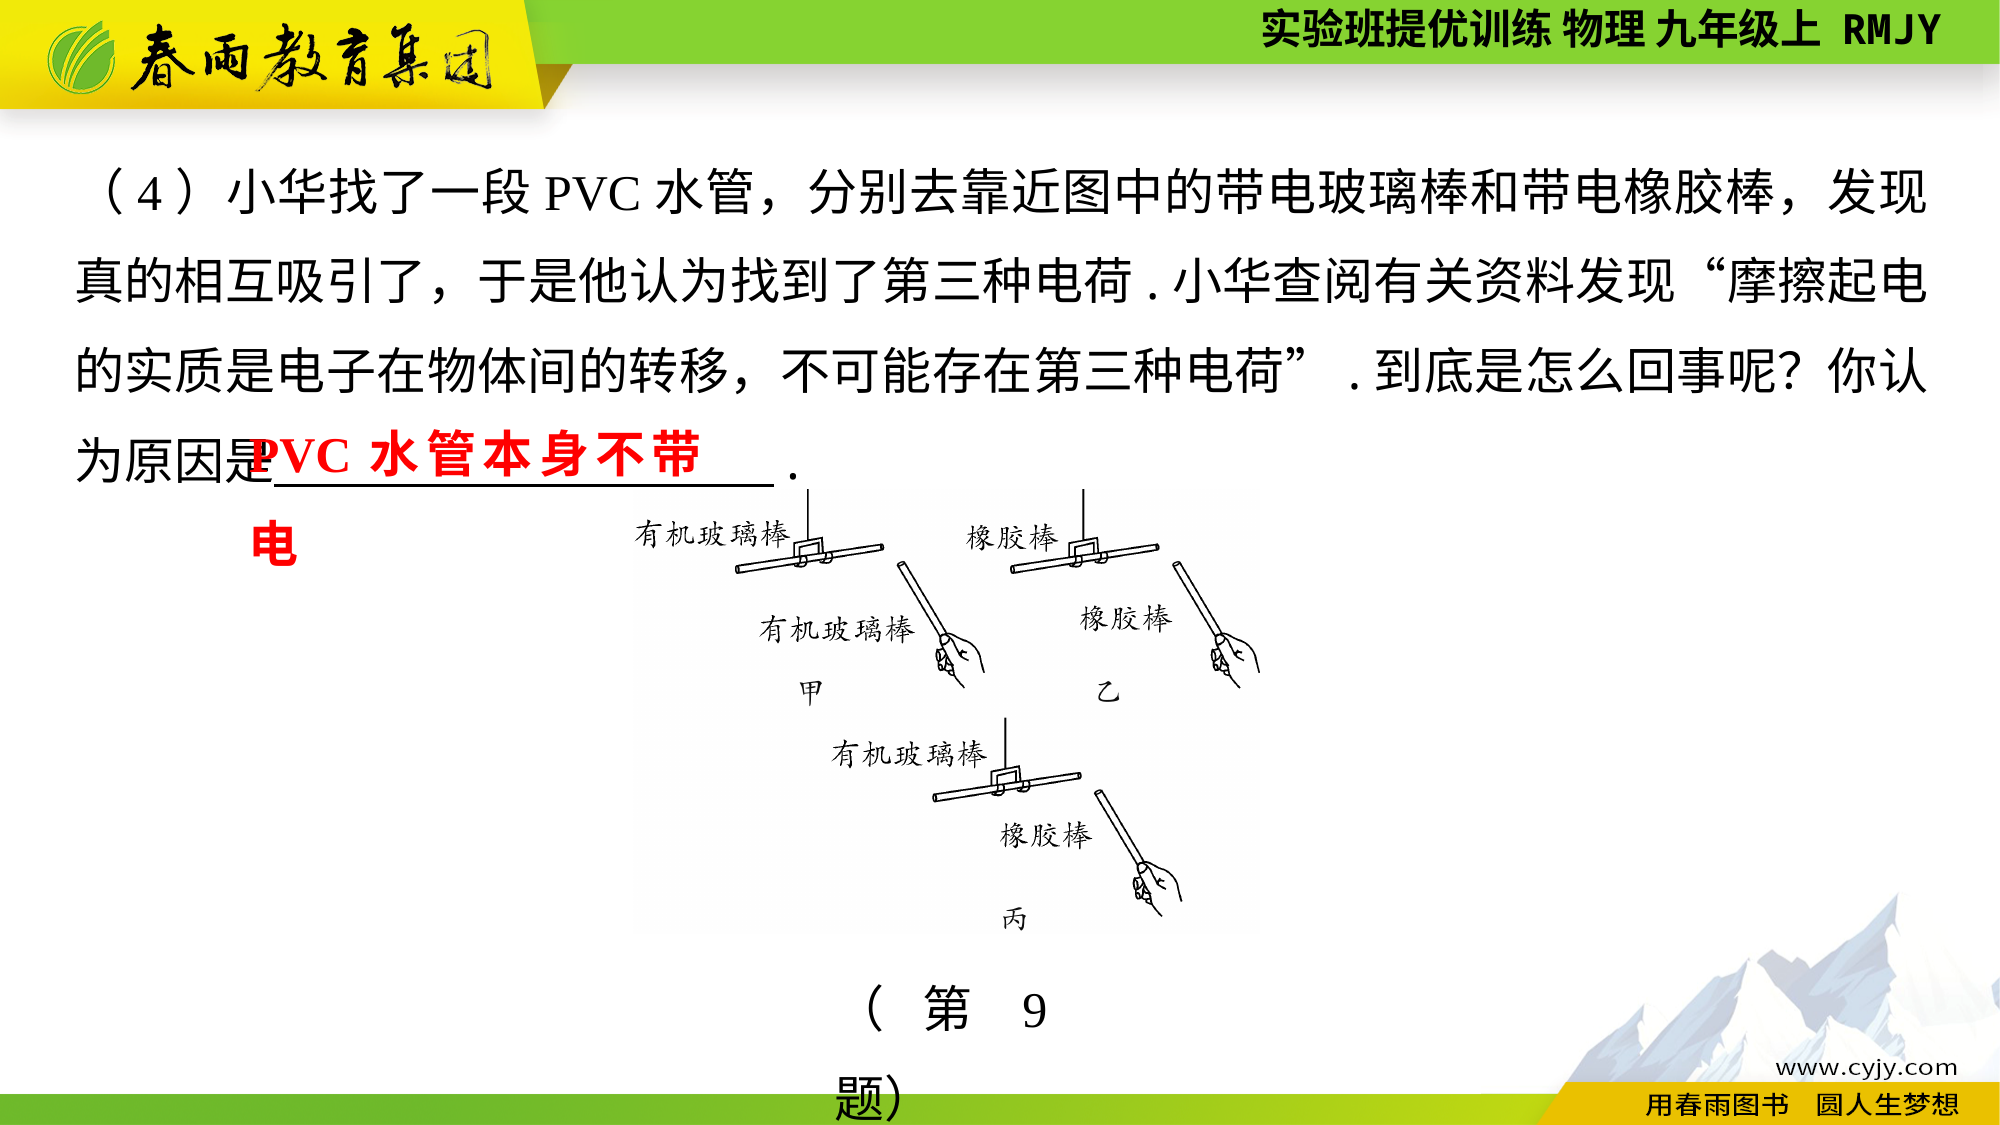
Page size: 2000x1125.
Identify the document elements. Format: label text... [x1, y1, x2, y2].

list （4）小华找了一段PVC水管，分别去靠近图中的带电玻璃棒和带电橡胶棒，发现真的相互吸引了，于是他认为找到了第三种电荷.小华查阅有关资料发现“摩擦起电的实质是电子在物体间的转移，不可能存在第三种电荷”.到底是怎么回事呢？你认为原因是 . [59, 122, 1944, 502]
picture [0, 0, 2000, 1125]
text_box PVC水管本身不带电 [234, 385, 717, 490]
text_box （第9题） [819, 942, 1074, 1045]
